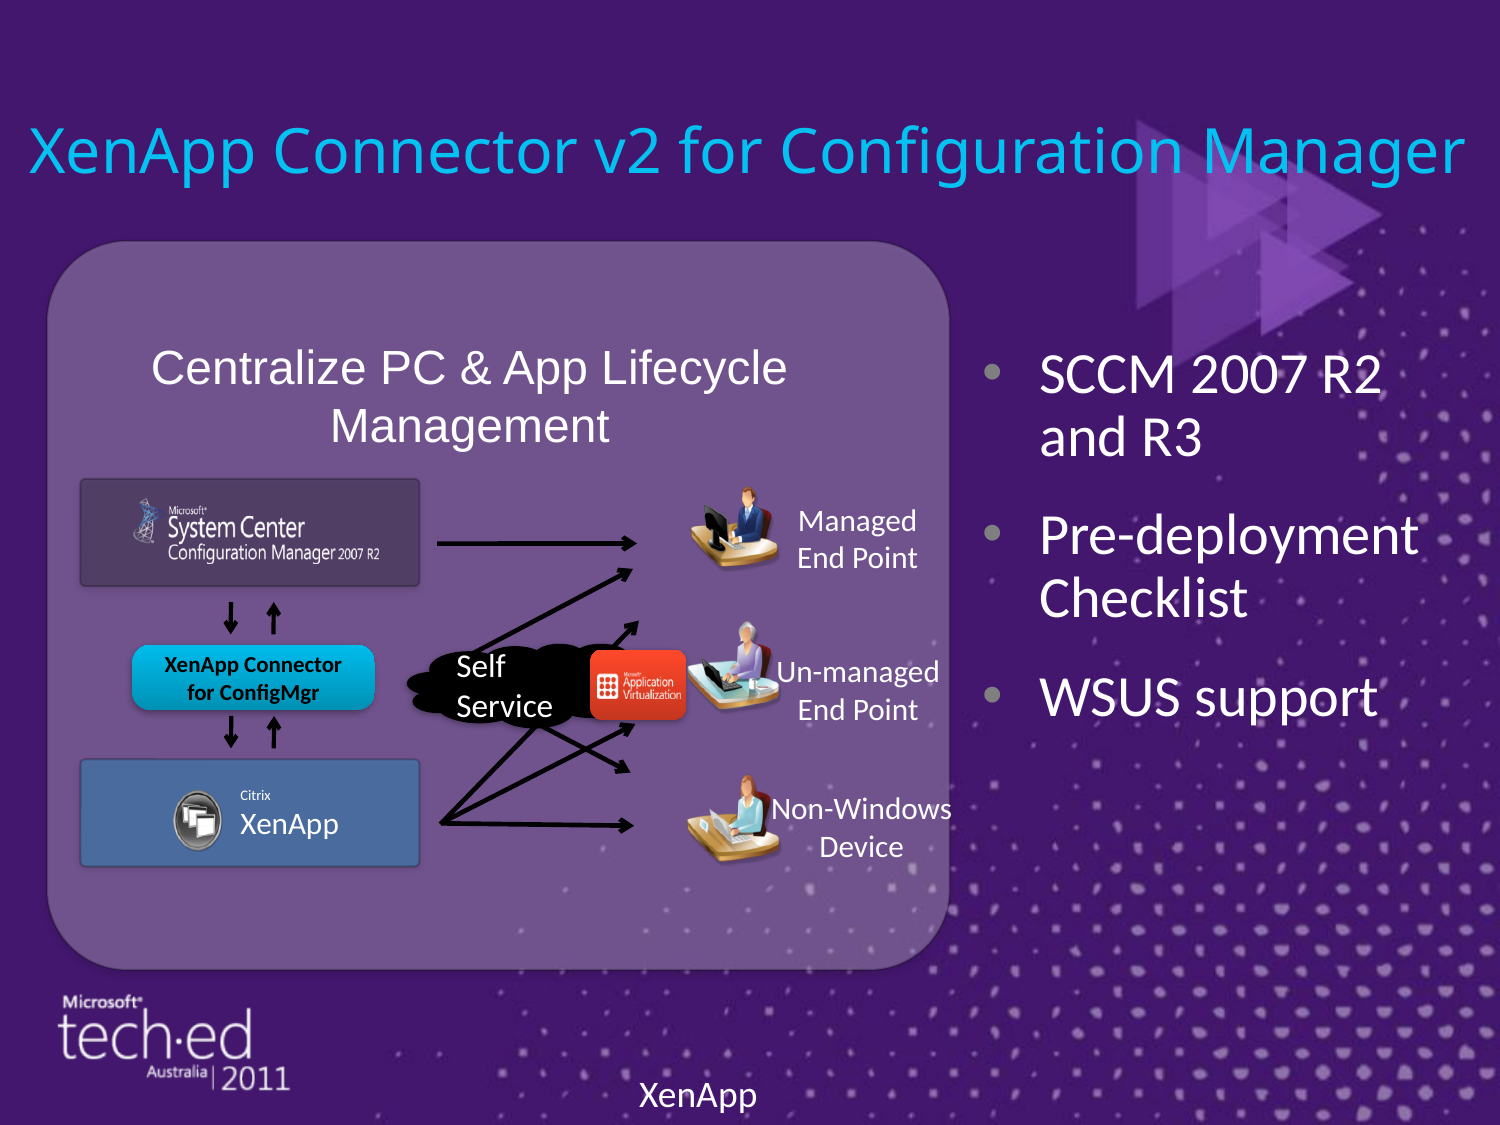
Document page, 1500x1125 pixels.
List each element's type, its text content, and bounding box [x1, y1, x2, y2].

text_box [46, 240, 969, 971]
text_box XenApp [449, 1059, 948, 1125]
text_box SCCM 2007 R2 and R3 Pre-deployment Checklist WSUS support [969, 240, 1500, 947]
title XenApp Connector v2 for Configuration Manager [14, 54, 1500, 243]
picture [0, 0, 1500, 1125]
